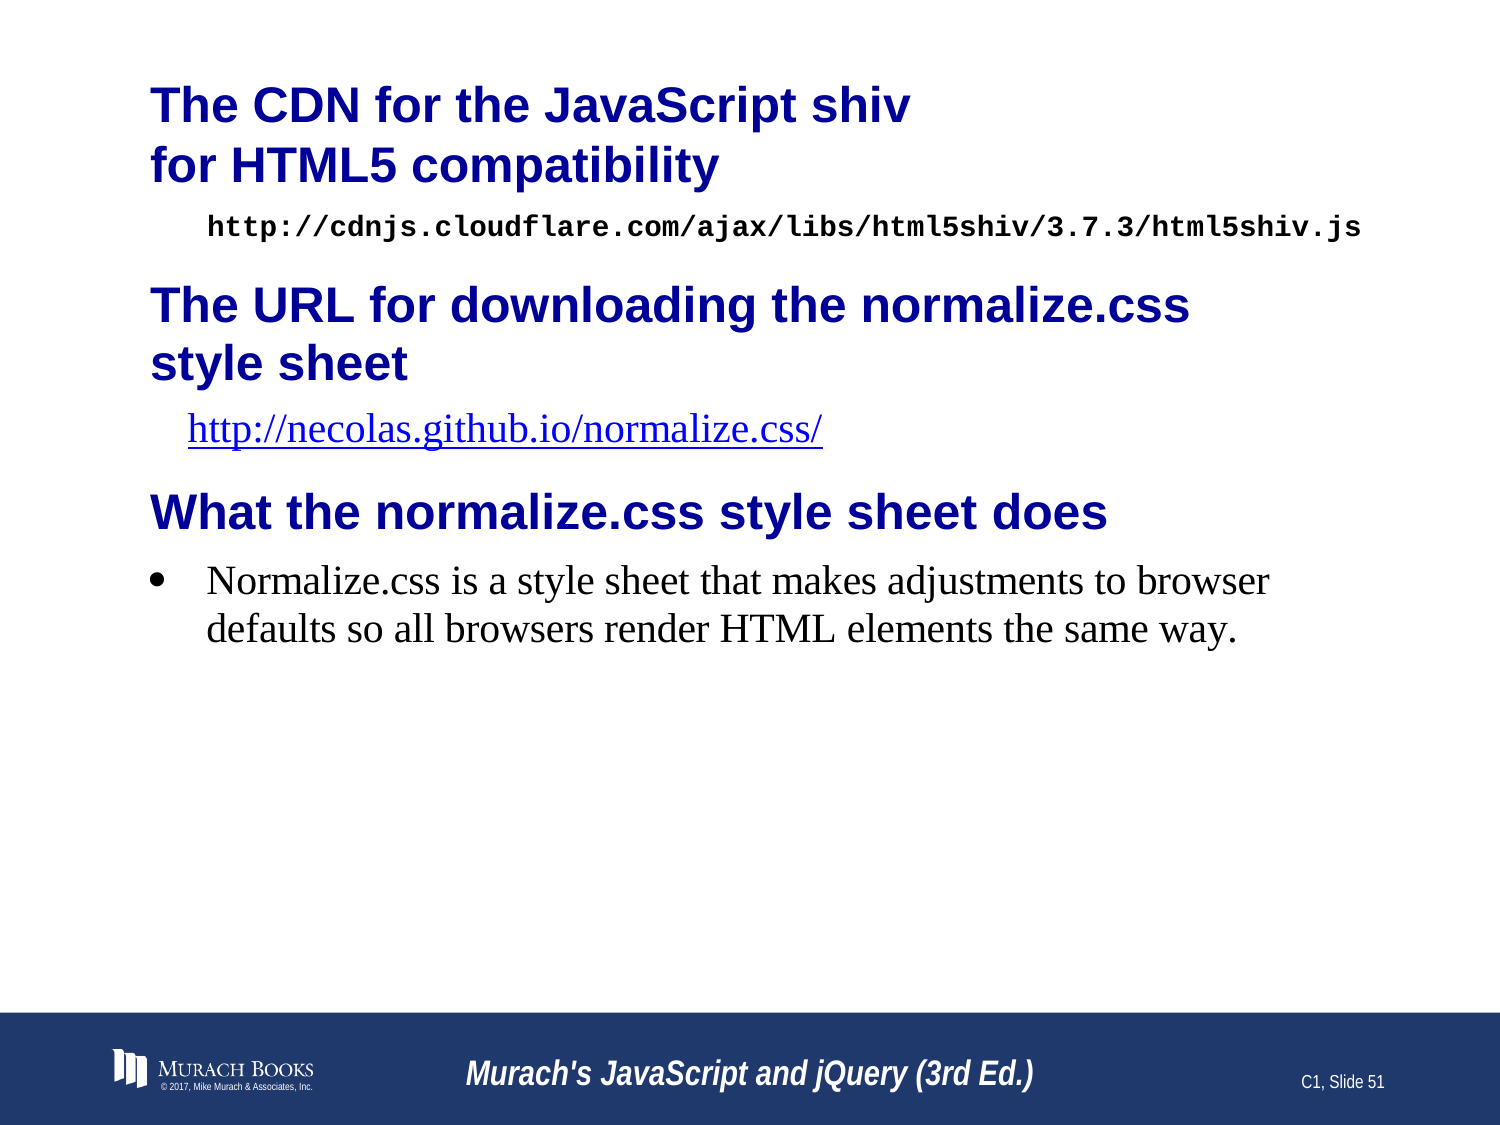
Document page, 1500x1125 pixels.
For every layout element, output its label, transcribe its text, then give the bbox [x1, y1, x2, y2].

slide_number Murach's JavaScript and jQuery (3rd Ed.) [463, 1025, 1050, 1100]
slide_number C1, Slide 51 [1087, 1025, 1400, 1100]
footer © 2017, Mike Murach & Associates, Inc. [12, 1025, 463, 1100]
title The CDN for the JavaScript shiv for HTML5 compatibility [150, 72, 1350, 194]
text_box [149, 211, 1419, 702]
